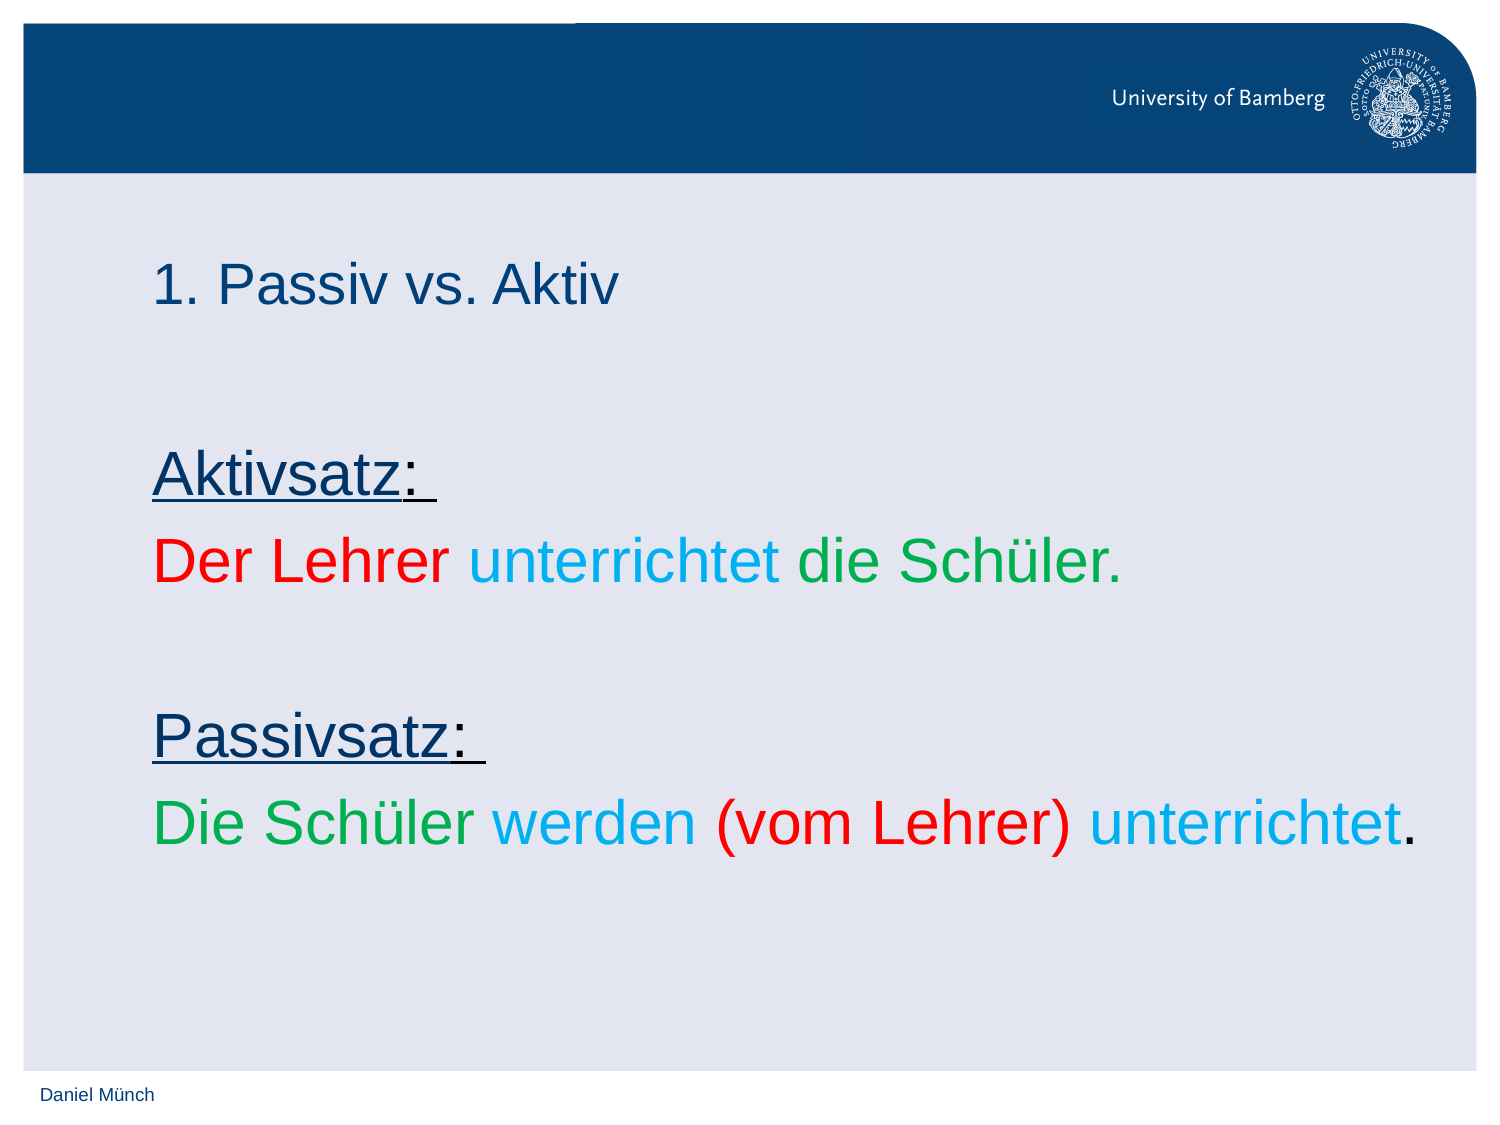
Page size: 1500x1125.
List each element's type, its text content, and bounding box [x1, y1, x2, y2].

picture [0, 0, 1500, 1125]
list Aktivsatz: Der Lehrer unterrichtet die Schüler. Passivsatz: Die Schüler werden (vom Lehrer) unterrichtet. [137, 425, 1436, 1008]
title 1. Passiv vs. Aktiv [137, 187, 1363, 375]
